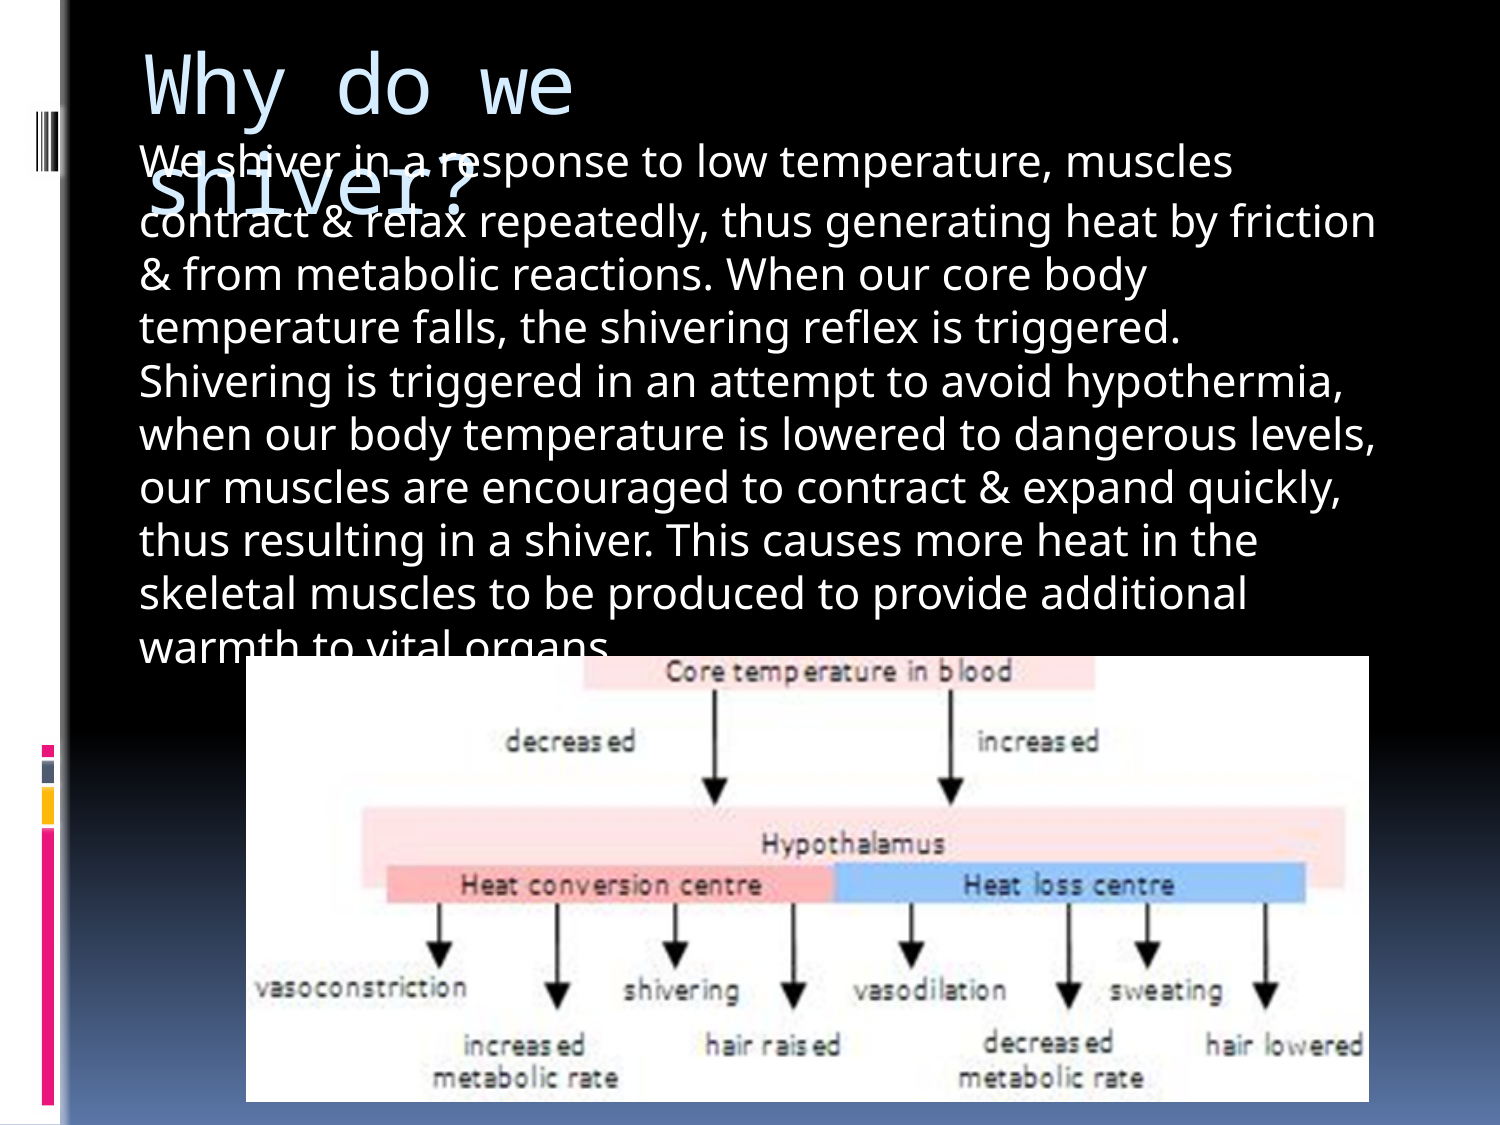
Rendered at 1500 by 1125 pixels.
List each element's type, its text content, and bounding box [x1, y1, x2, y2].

picture [245, 655, 1370, 1103]
title Why do we shiver? [128, 23, 940, 93]
list We shiver in a response to low temperature, muscles contract & relax repeatedly, thus generating heat by friction & from metabolic reactions. When our core body temperature falls, the shivering reflex is triggered. Shivering is triggered in an attempt to avoid hypothermia, when our body temperature is lowered to dangerous levels, our muscles are encouraged to contract & expand quickly, thus resulting in a shiver. This causes more heat in the skeletal muscles to be produced to provide additional warmth to vital organs. [58, 93, 1395, 680]
